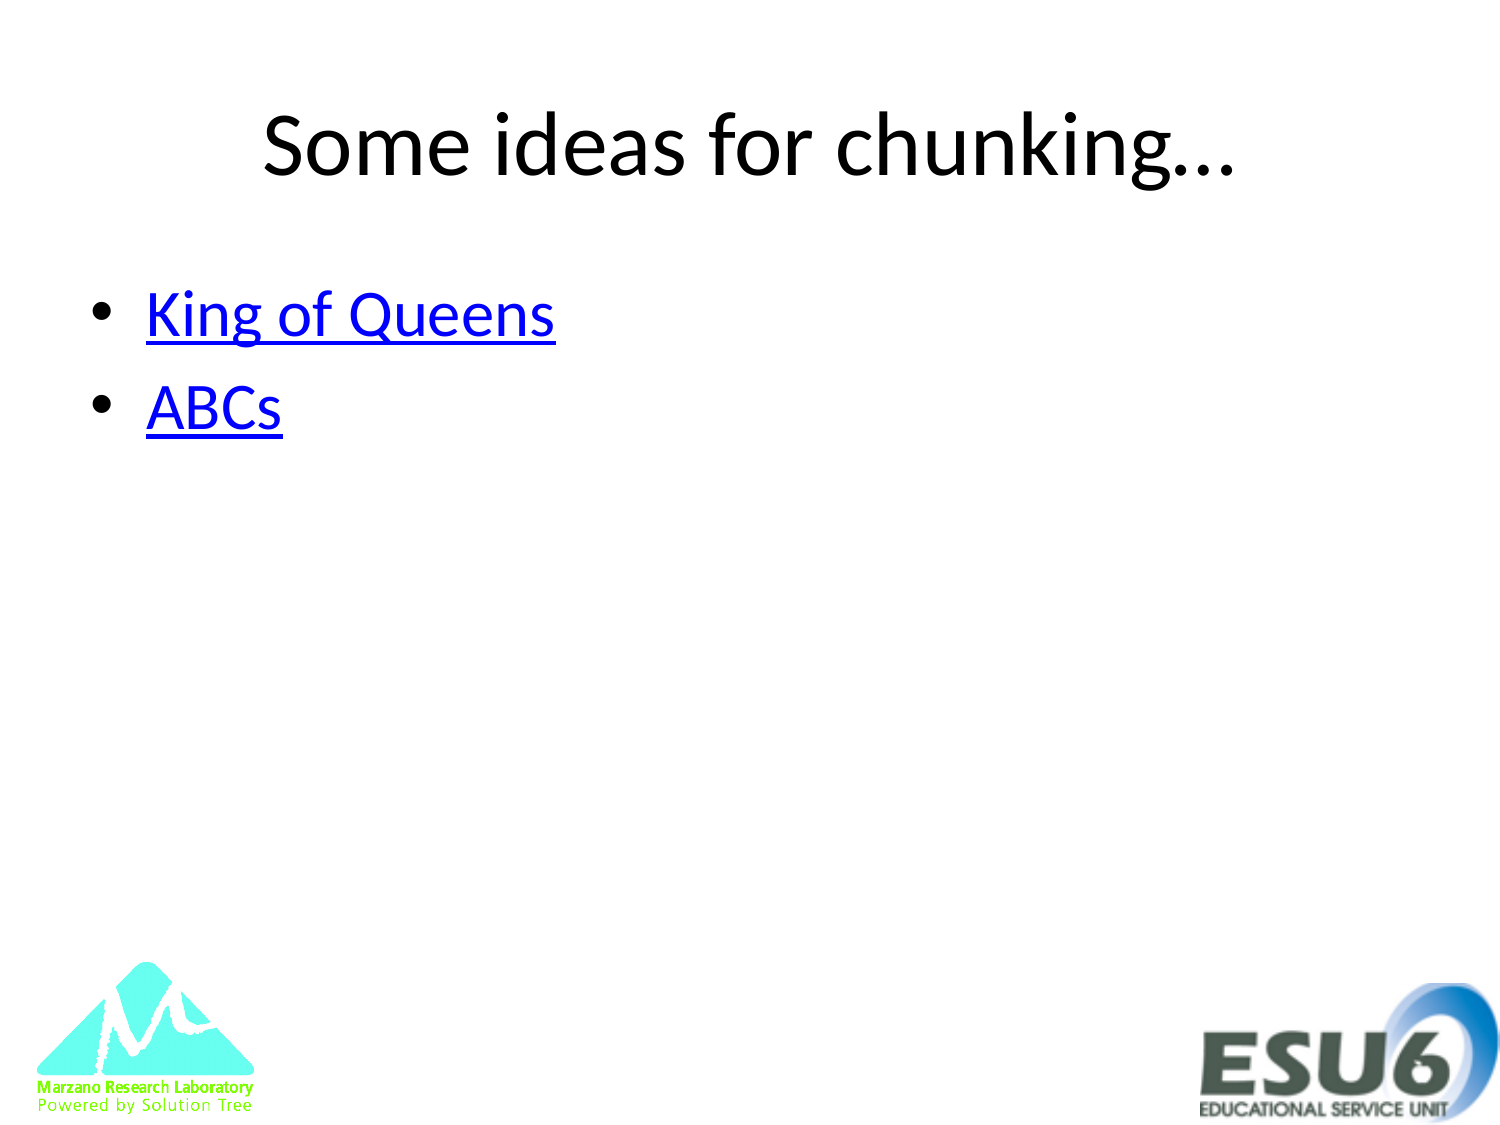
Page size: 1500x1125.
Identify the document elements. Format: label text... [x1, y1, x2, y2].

picture [1200, 983, 1500, 1125]
picture [37, 962, 254, 1114]
list King of Queens ABCs [75, 262, 1425, 1005]
title Some ideas for chunking… [75, 45, 1425, 233]
